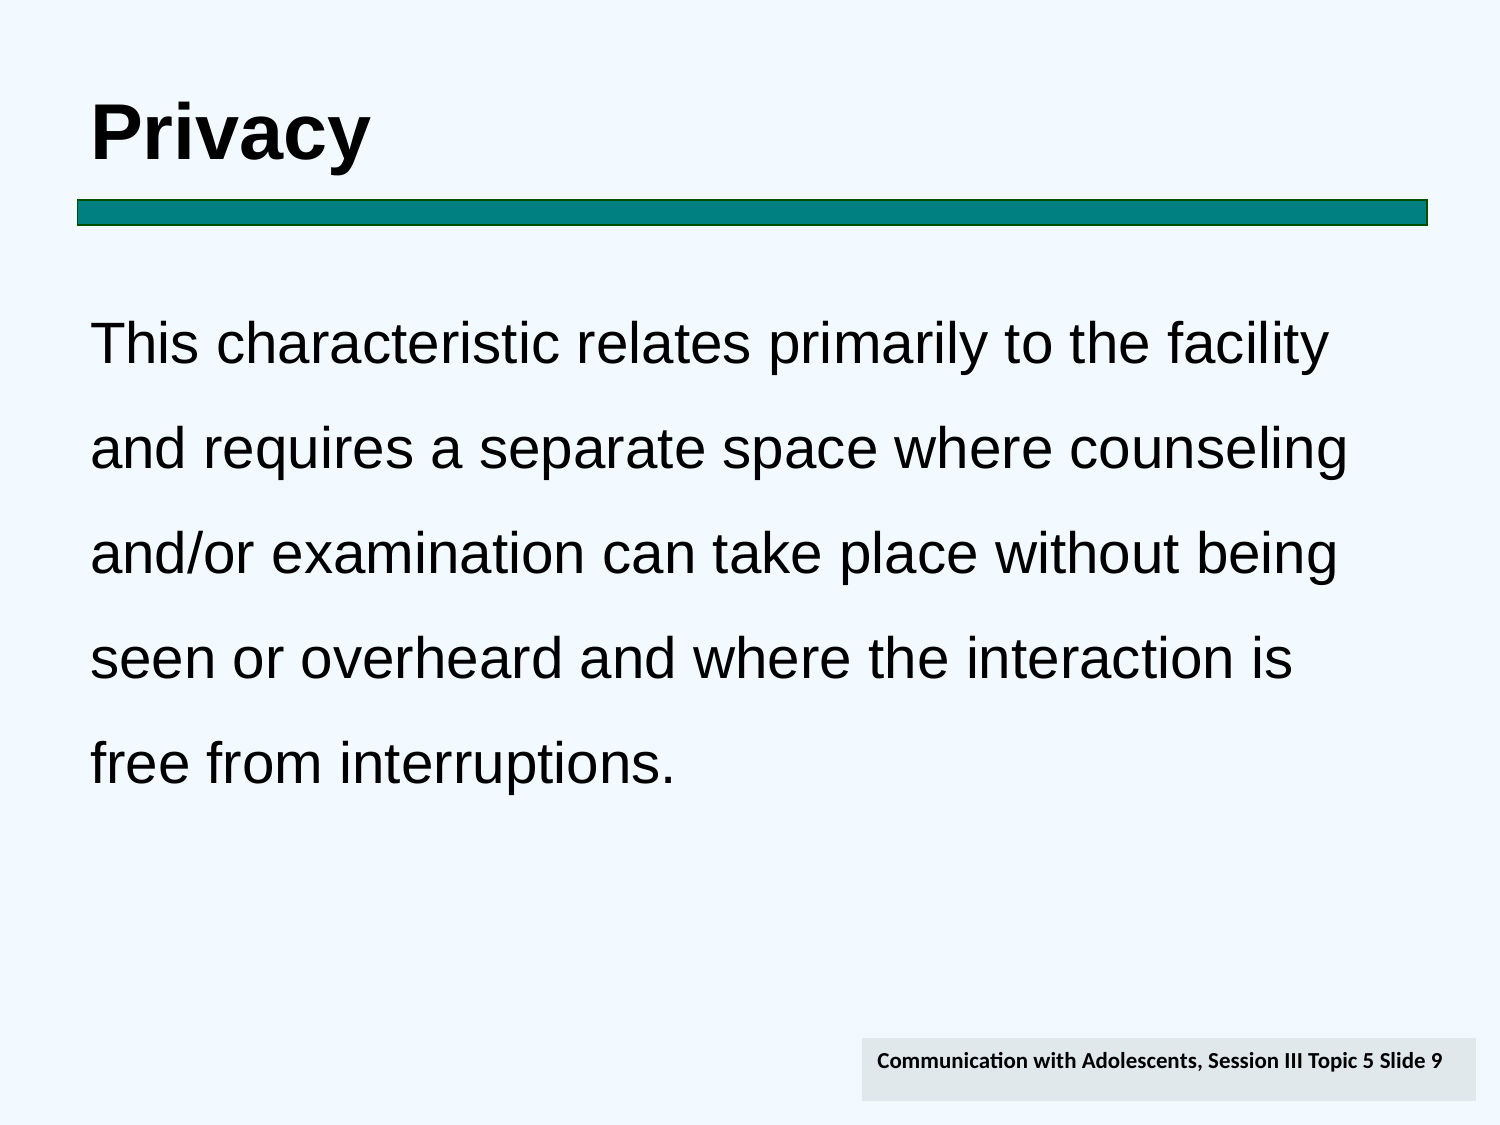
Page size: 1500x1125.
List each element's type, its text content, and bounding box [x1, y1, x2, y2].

title Privacy [75, 41, 1425, 229]
text_box Communication with Adolescents, Session III Topic 5 Slide 9 [862, 1038, 1475, 1100]
list This characteristic relates primarily to the facility and requires a separate space where counseling and/or examination can take place without being seen or overheard and where the interaction is free from interruptions. [75, 262, 1425, 1005]
